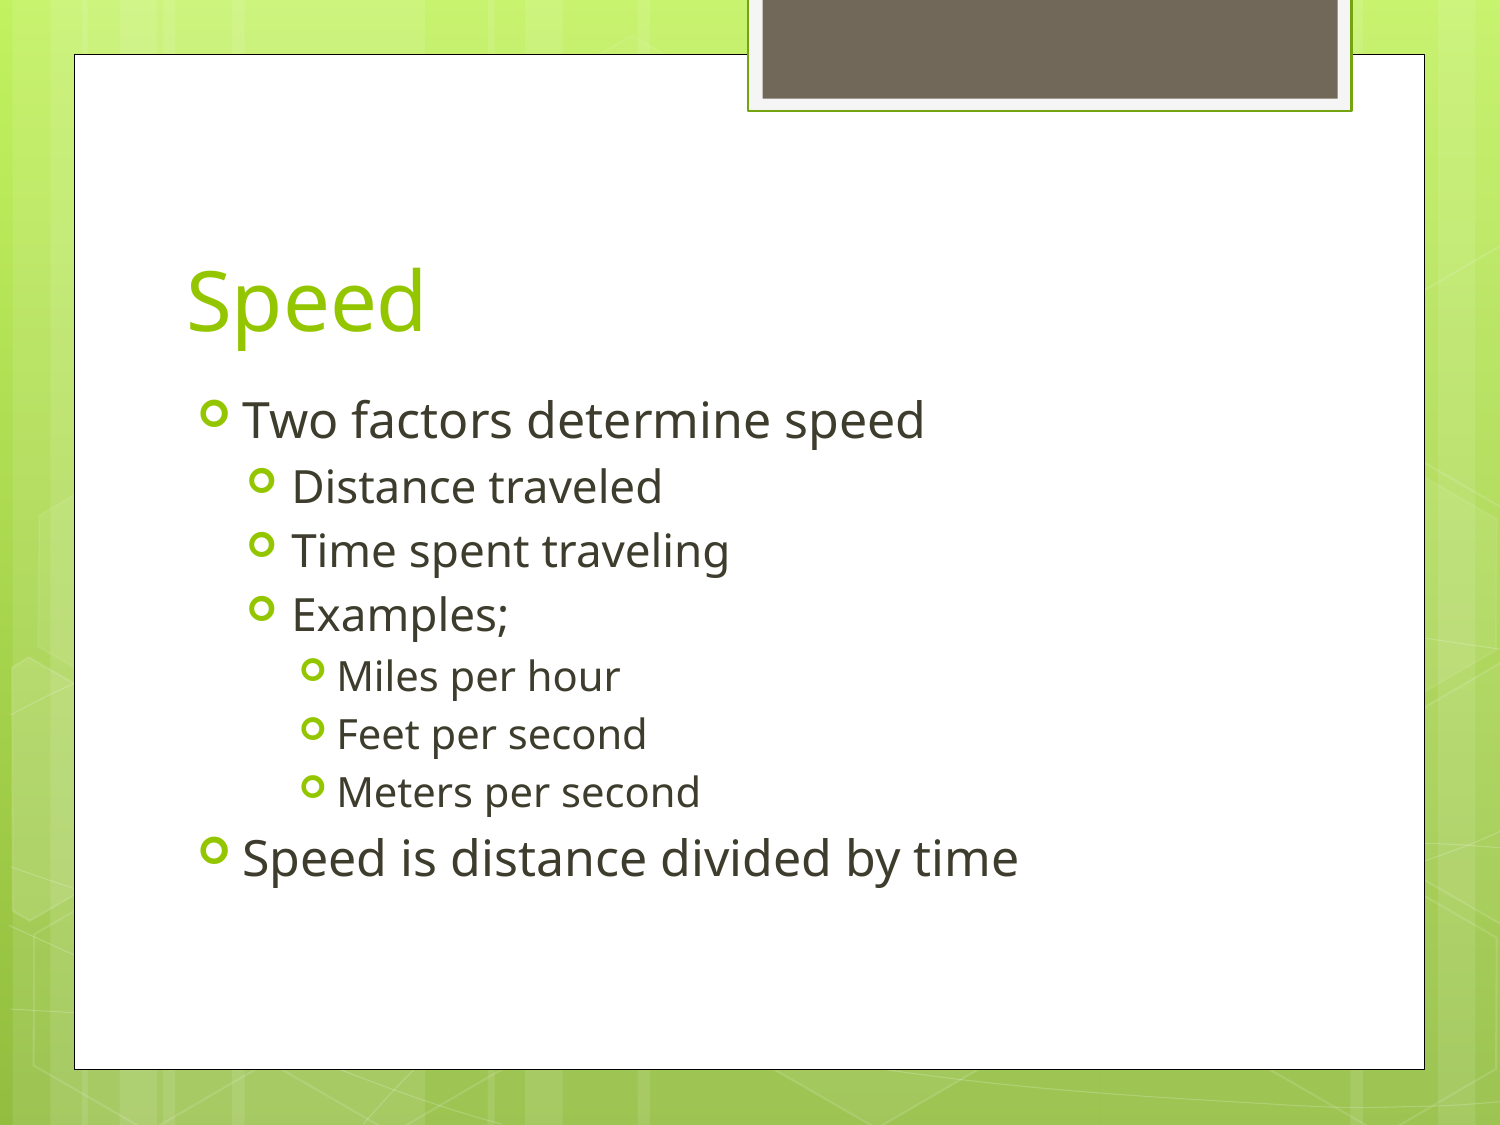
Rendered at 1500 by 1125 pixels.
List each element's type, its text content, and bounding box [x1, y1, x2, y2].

title Speed [171, 168, 1324, 357]
list Two factors determine speed Distance traveled Time spent traveling Examples; Miles per hour Feet per second Meters per second Speed is distance divided by time [171, 381, 1283, 957]
